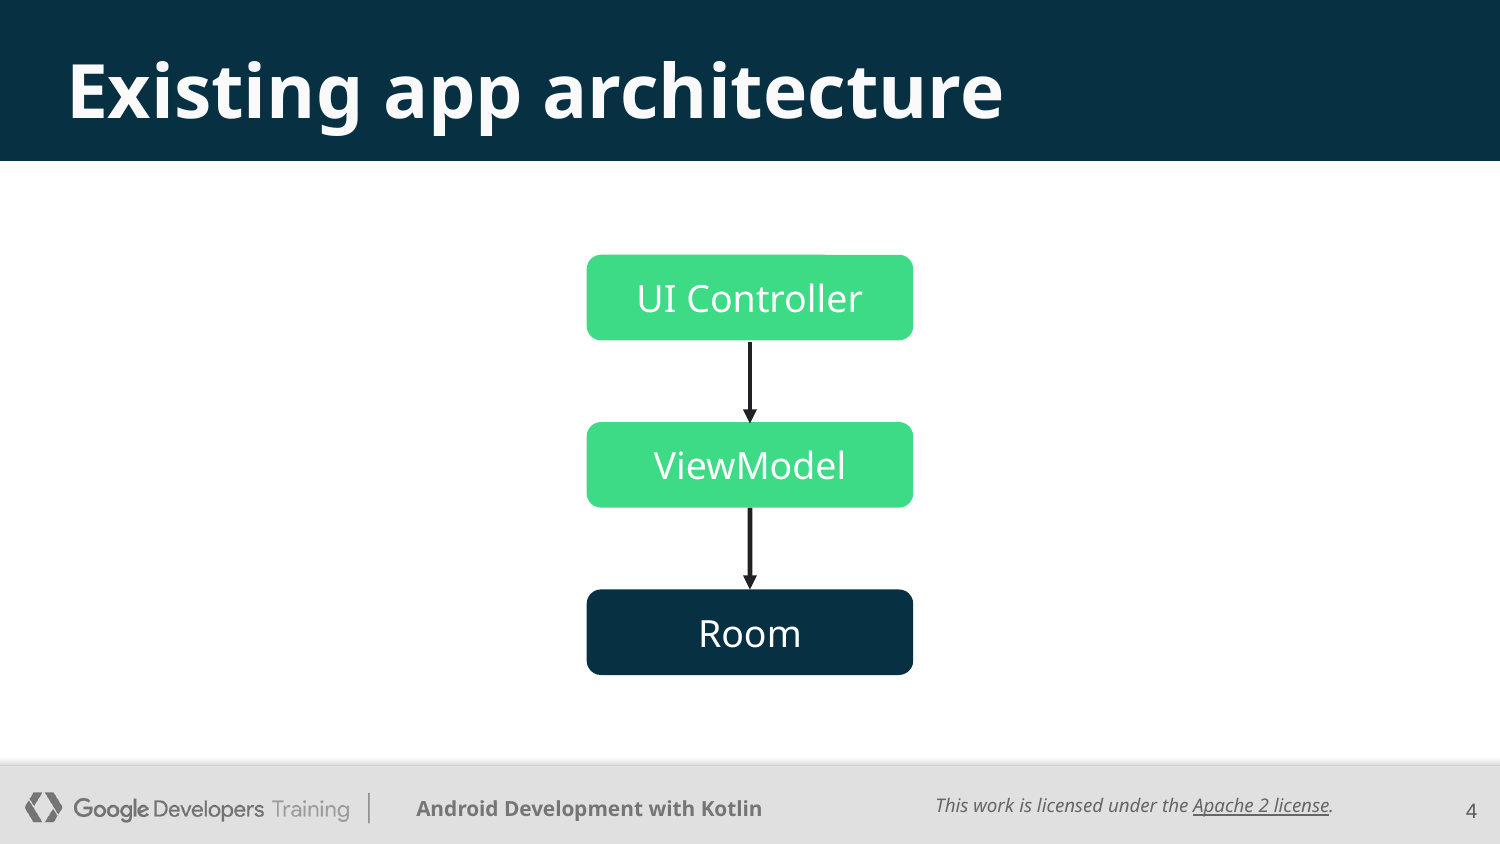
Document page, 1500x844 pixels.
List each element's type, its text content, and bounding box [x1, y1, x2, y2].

picture [0, 161, 1500, 844]
text_box UI Controller [586, 254, 914, 341]
slide_number ‹#› [1402, 777, 1493, 842]
text_box Room [586, 589, 914, 676]
title Existing app architecture [51, 28, 1449, 122]
text_box ViewModel [586, 422, 914, 508]
